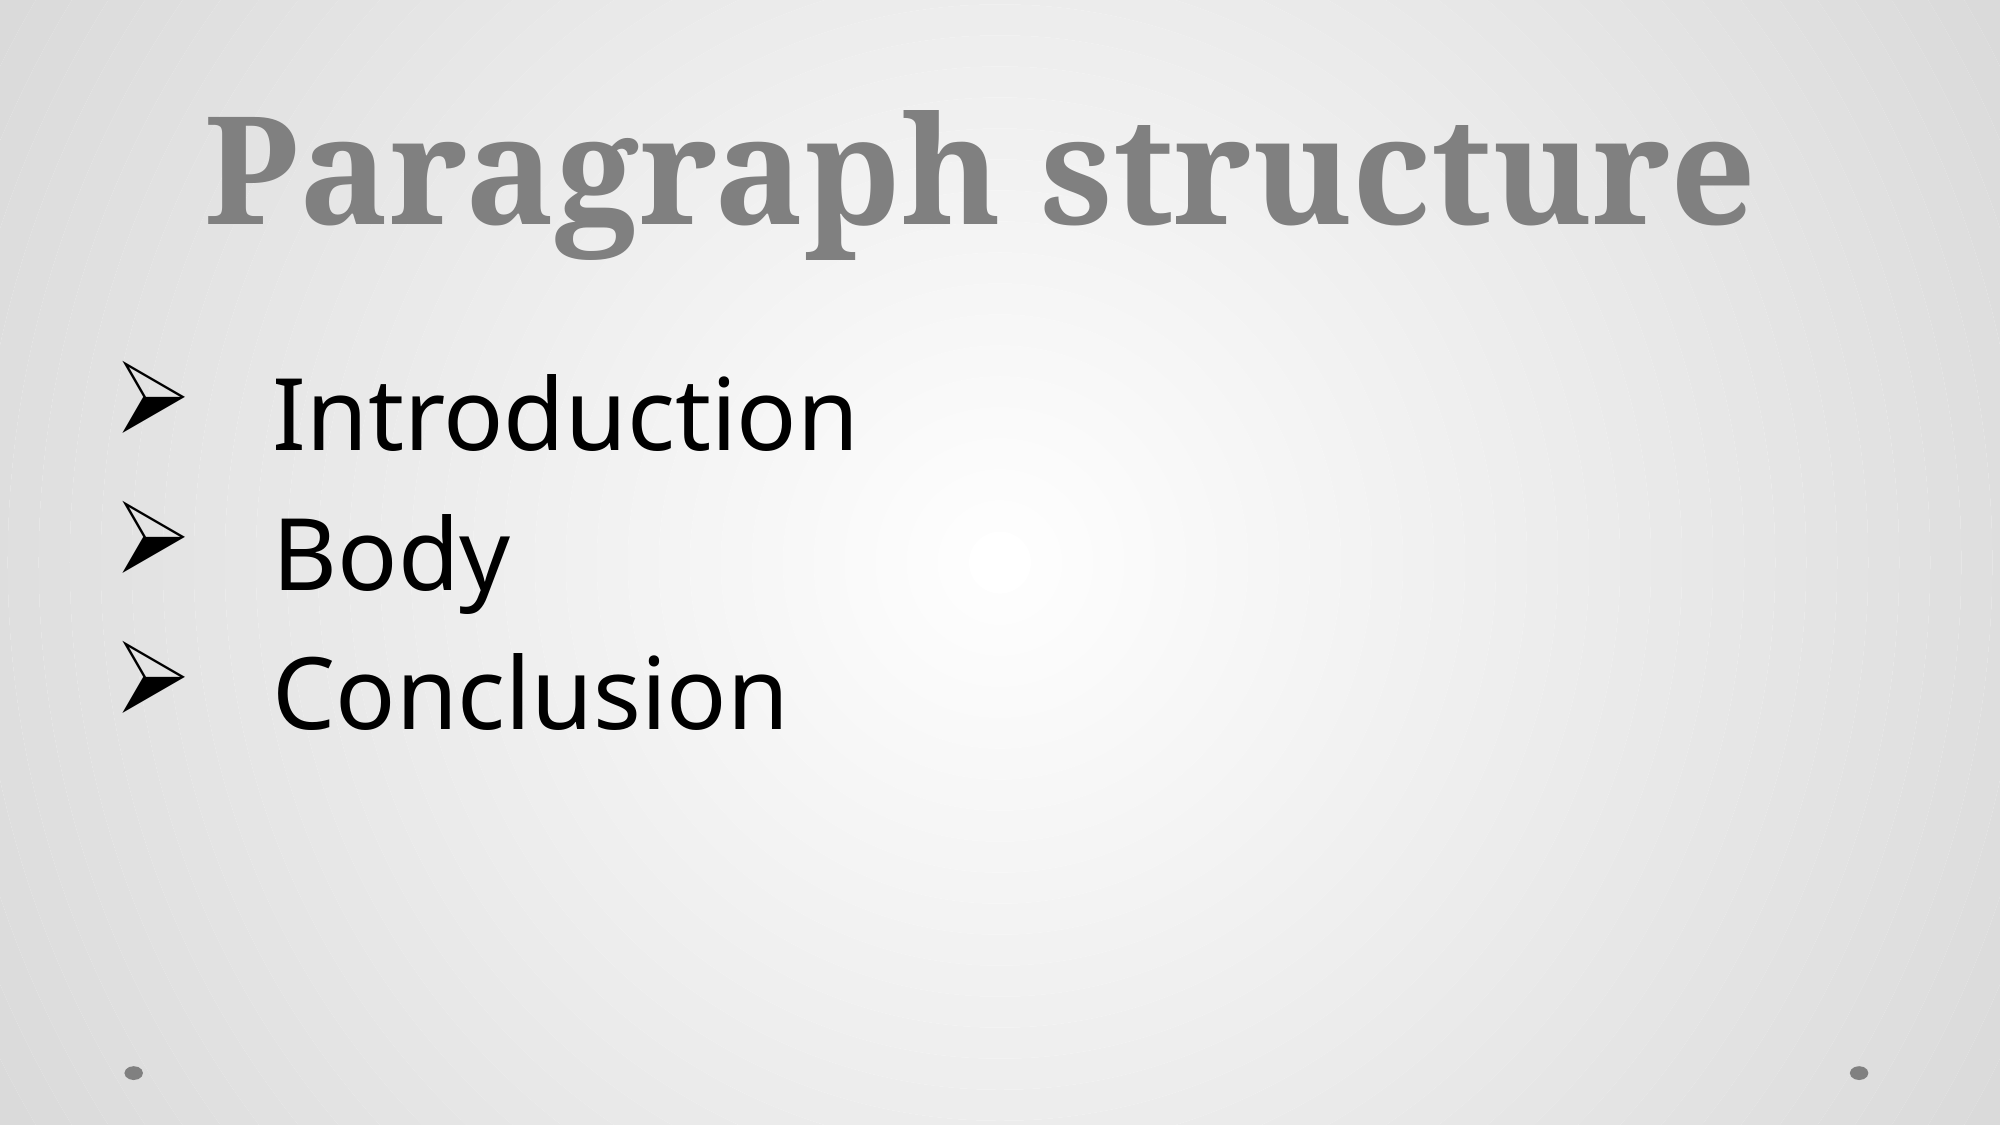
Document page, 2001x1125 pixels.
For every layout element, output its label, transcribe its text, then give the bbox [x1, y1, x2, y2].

list Introduction Body Conclusion [99, 262, 1900, 1005]
title Paragraph structure [99, 0, 1900, 262]
